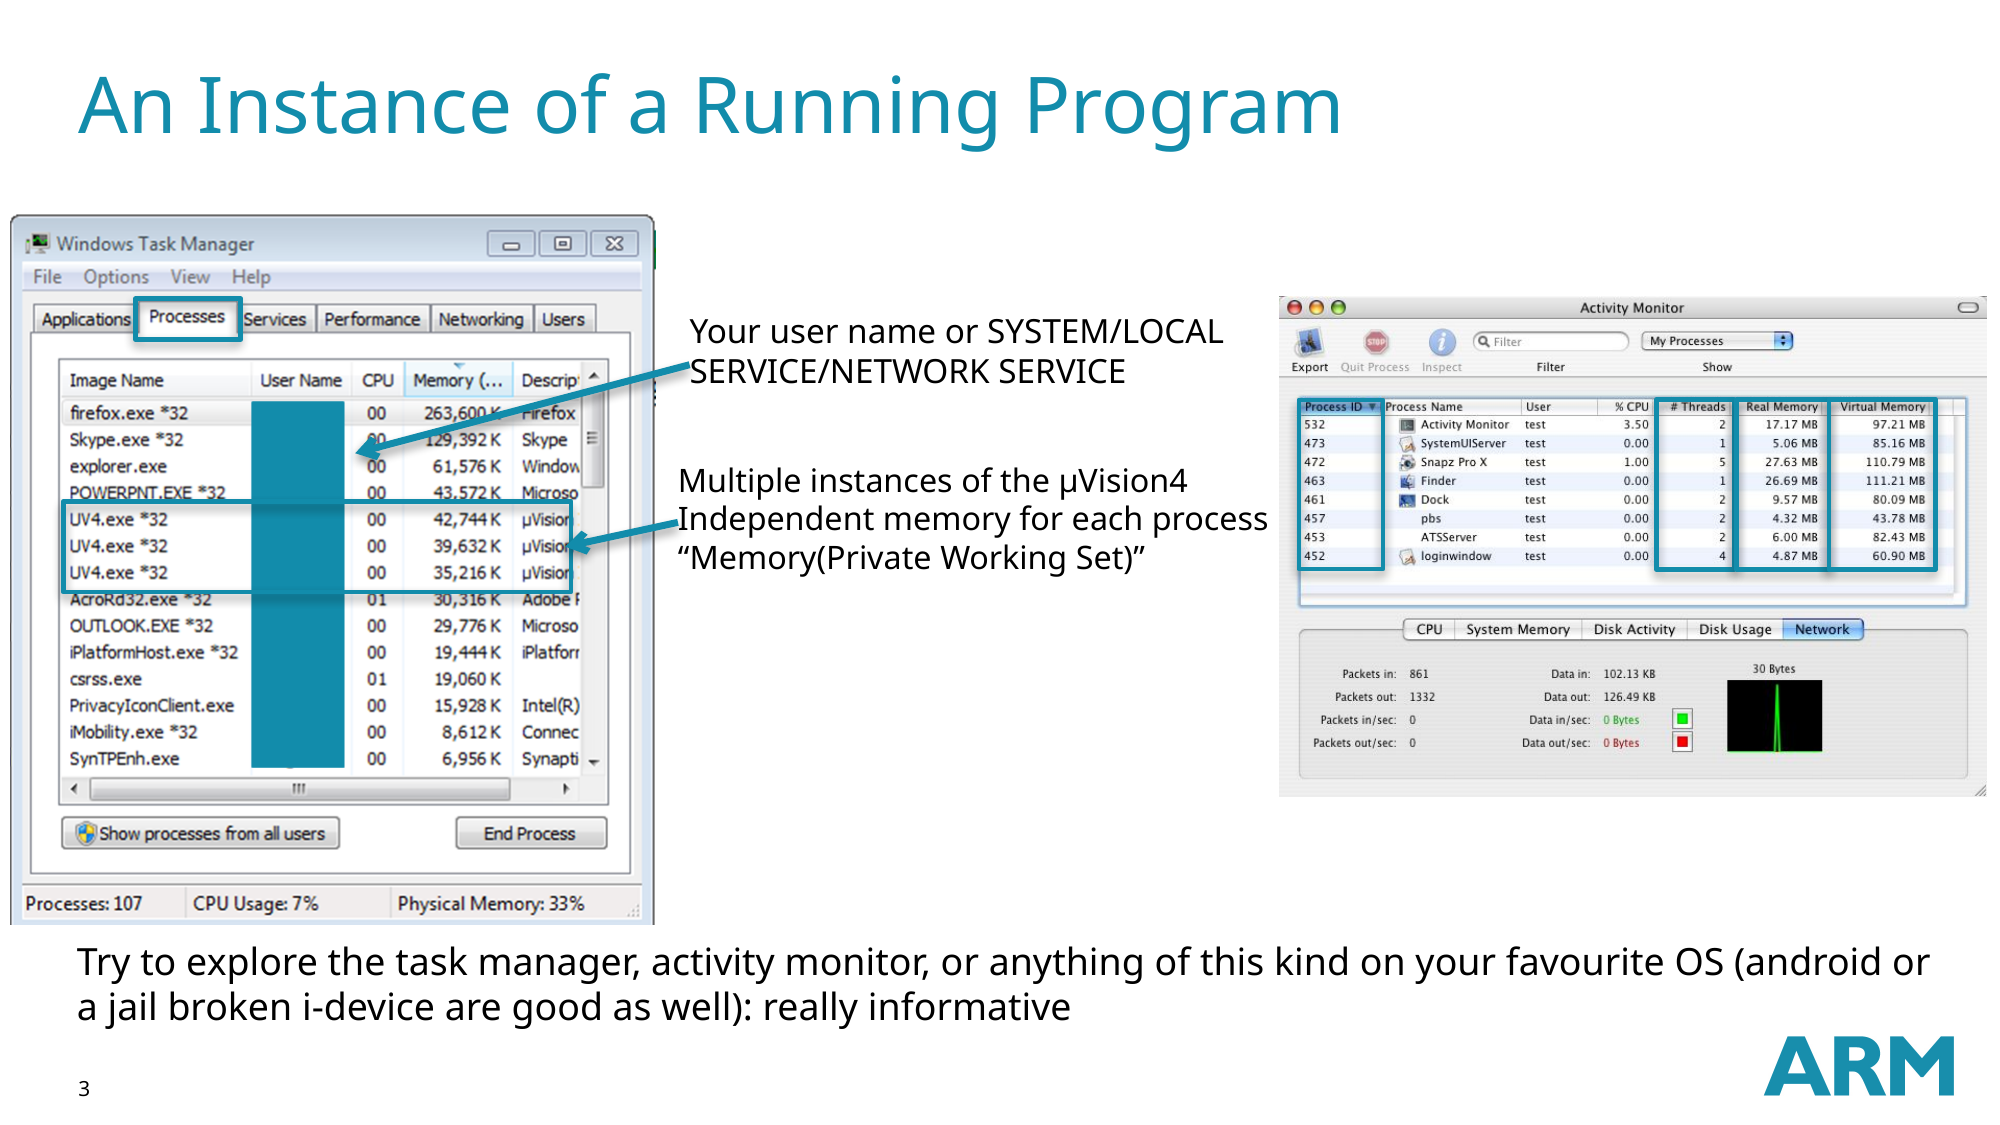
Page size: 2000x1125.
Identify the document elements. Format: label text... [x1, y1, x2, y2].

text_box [565, 522, 679, 547]
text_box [354, 364, 690, 454]
picture [0, 0, 2000, 1125]
title An Instance of a Running Program [78, 55, 1910, 150]
text_box Your user name or SYSTEM/LOCAL SERVICE/NETWORK SERVICE [689, 310, 1271, 419]
text_box Multiple instances of the µVision4 Independent memory for each process “Memory(Private Working Set)” [678, 459, 1271, 610]
text_box Try to explore the task manager, activity monitor, or anything of this kind on your favourite OS (android or a jail broken i-device are good as well): really informative [76, 938, 1936, 1031]
